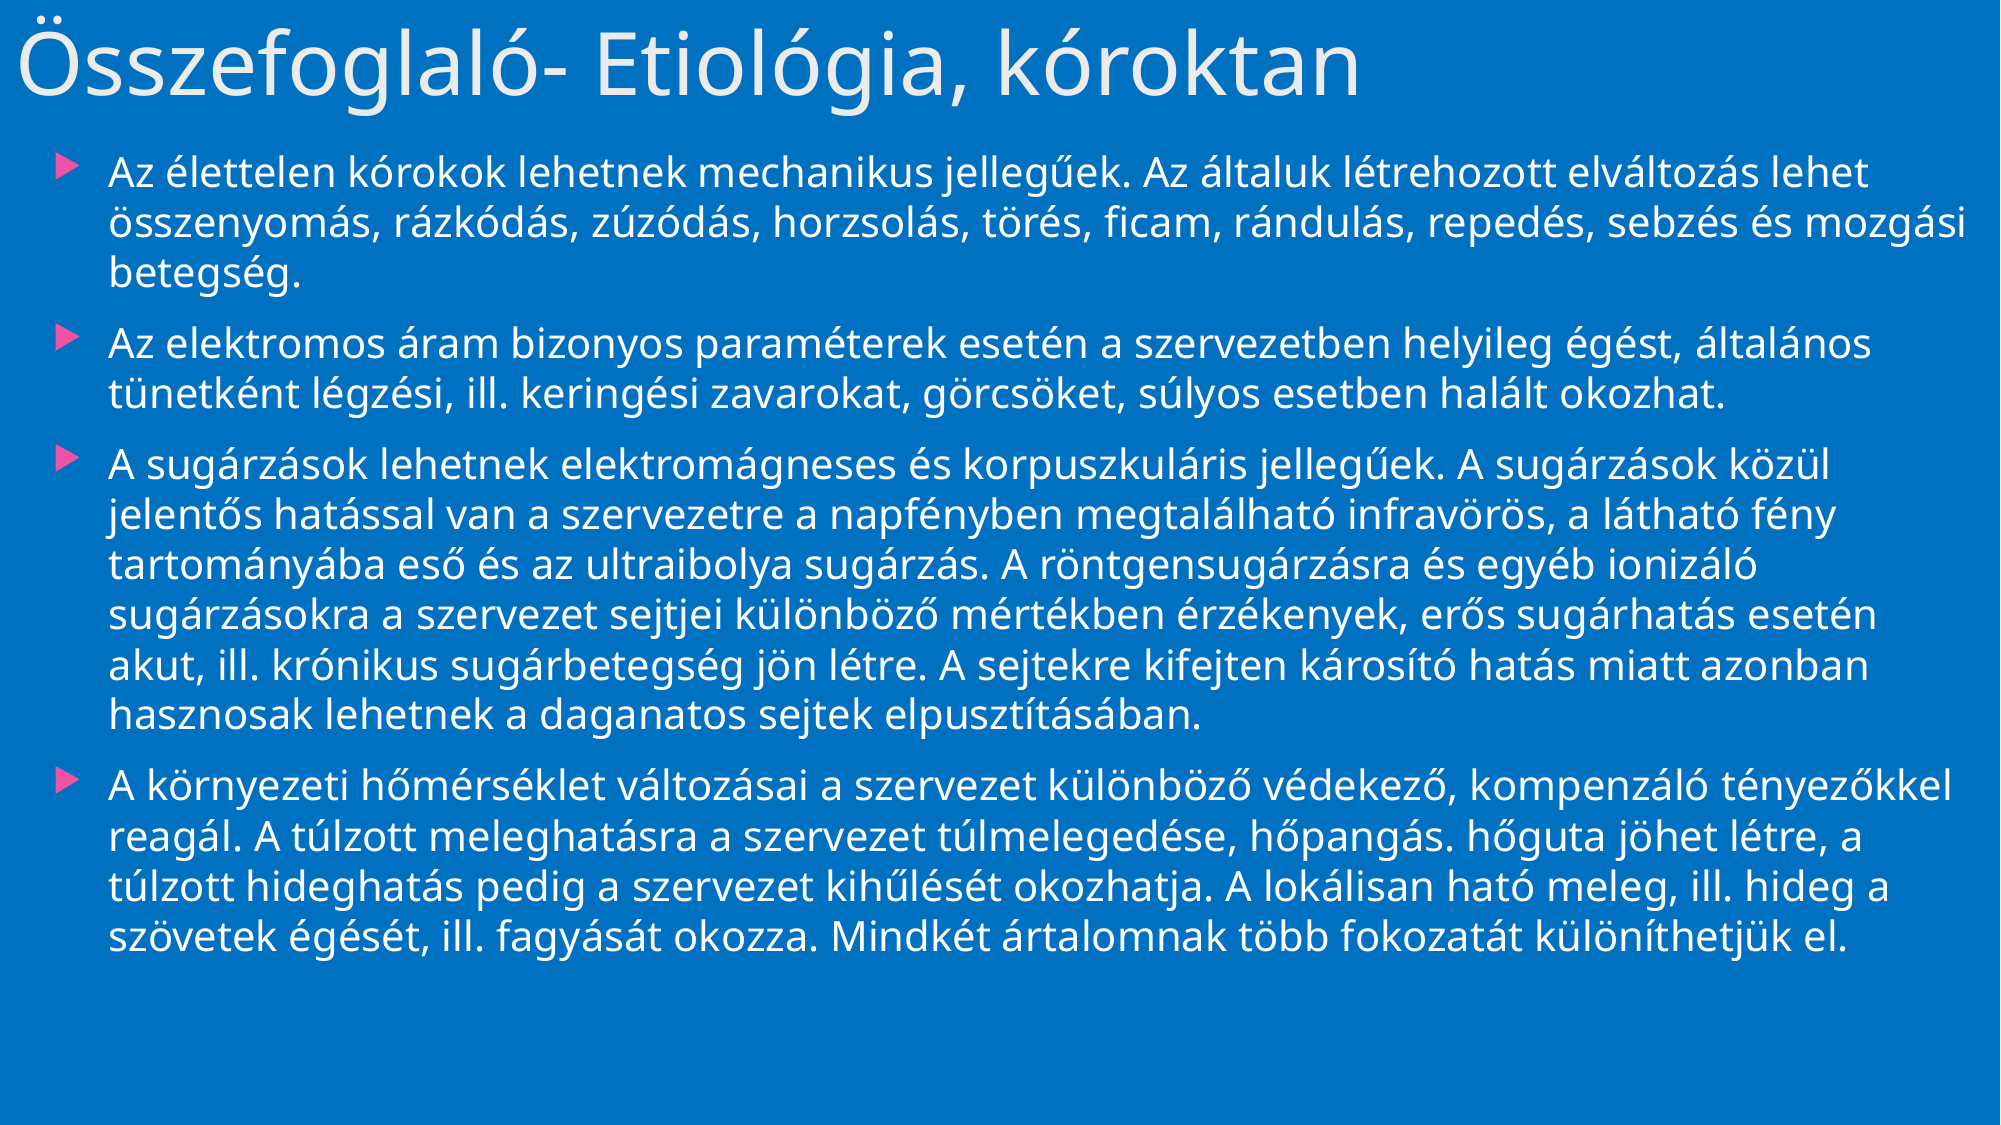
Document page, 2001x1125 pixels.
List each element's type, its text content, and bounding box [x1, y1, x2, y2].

title Összefoglaló- Etiológia, kóroktan [0, 0, 1543, 230]
list Az élettelen kórokok lehetnek mechanikus jellegűek. Az általuk létrehozott elváltozás lehet összenyomás, rázkódás, zúzódás, horzsolás, törés, ficam, rándulás, repedés, sebzés és mozgási betegség. Az elektromos áram bizonyos paraméterek esetén a szervezetben helyileg égést, általános tünetként légzési, ill. keringési zavarokat, görcsöket, súlyos esetben halált okozhat. A sugárzások lehetnek elektromágneses és korpuszkuláris jellegűek. A sugárzások közül jelentős hatással van a szervezetre a napfényben megtalálható infravörös, a látható fény tartományába eső és az ultraibolya sugárzás. A röntgensugárzásra és egyéb ionizáló sugárzásokra a szervezet sejtjei kü­lönböző mértékben érzékenyek, erős sugárhatás esetén akut, ill. krónikus sugárbetegség jön létre. A sejtekre kifejten károsító hatás miatt azonban hasznosak lehetnek a daganatos sejtek elpusztításában. A környezeti hőmérséklet változásai a szervezet különböző védekező, kompenzáló tényezőkkel reagál. A túlzott meleghatásra a szervezet túlmelegedése, hőpangás. hőguta jöhet létre, a túlzott hideghatás pedig a szervezet kihűlését okozhatja. A lokálisan ható meleg, ill. hideg a szövetek égését, ill. fagyását okozza. Mindkét ártalomnak több fokozatát különíthetjük el. [37, 138, 2000, 1106]
